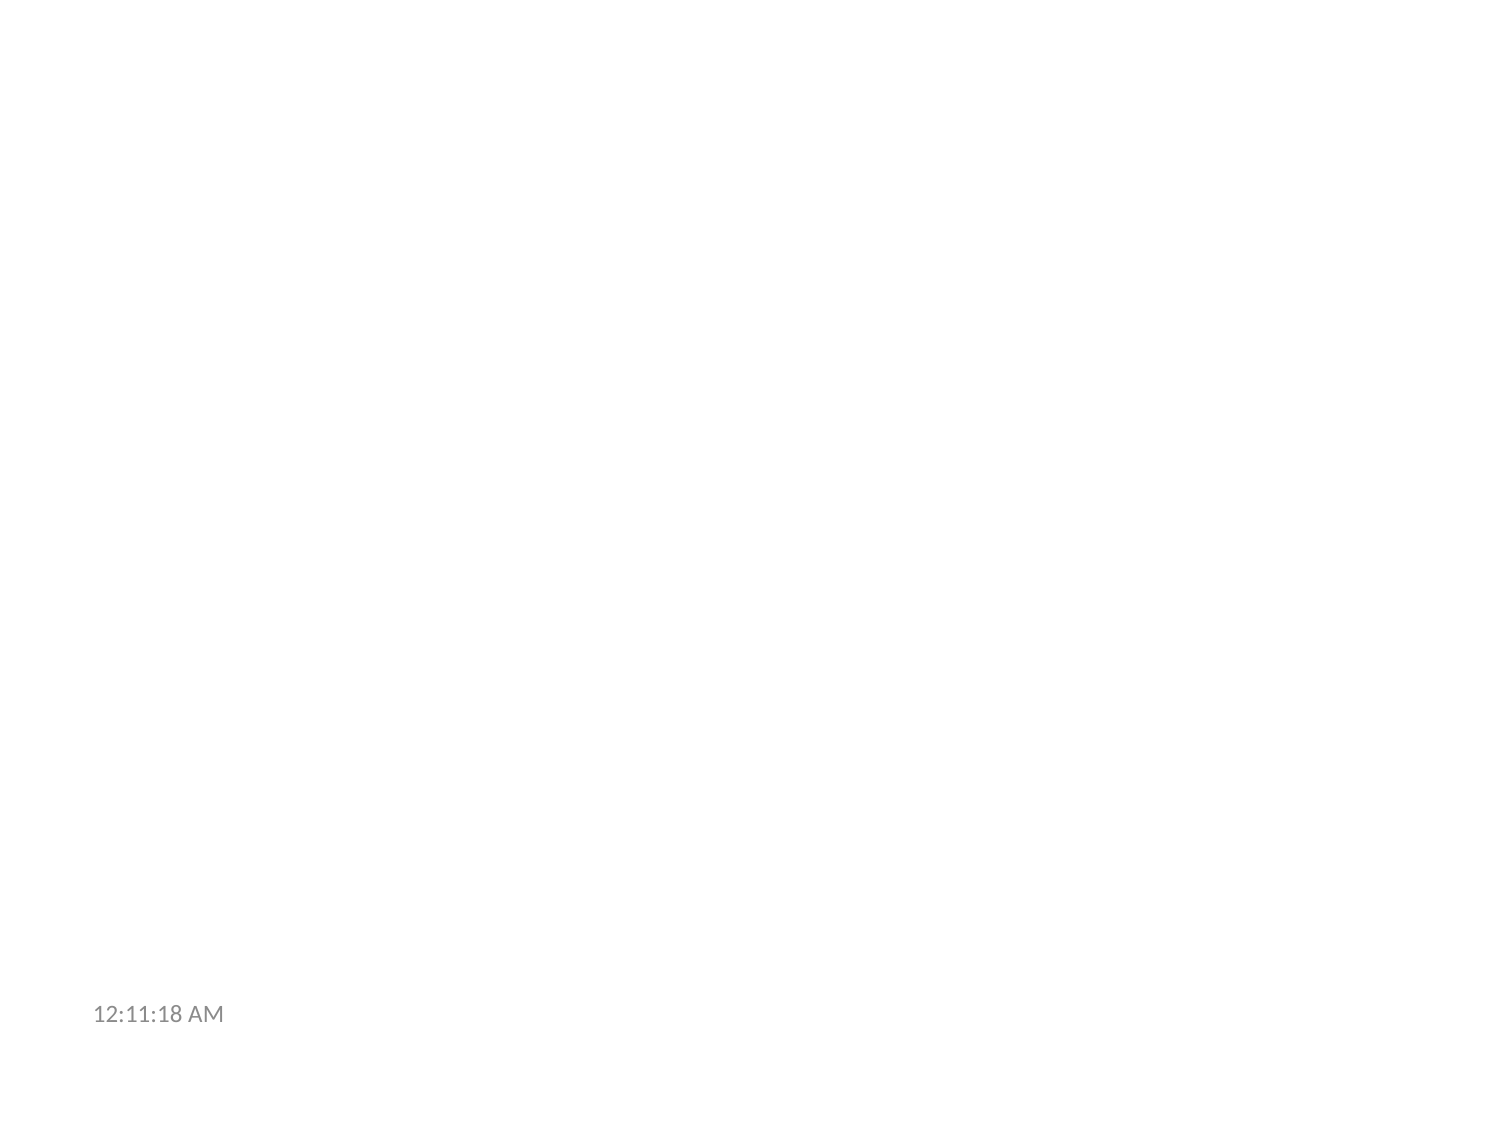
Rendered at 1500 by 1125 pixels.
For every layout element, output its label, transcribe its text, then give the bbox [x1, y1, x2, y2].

text_box 3:35:09 PM [77, 982, 428, 1043]
